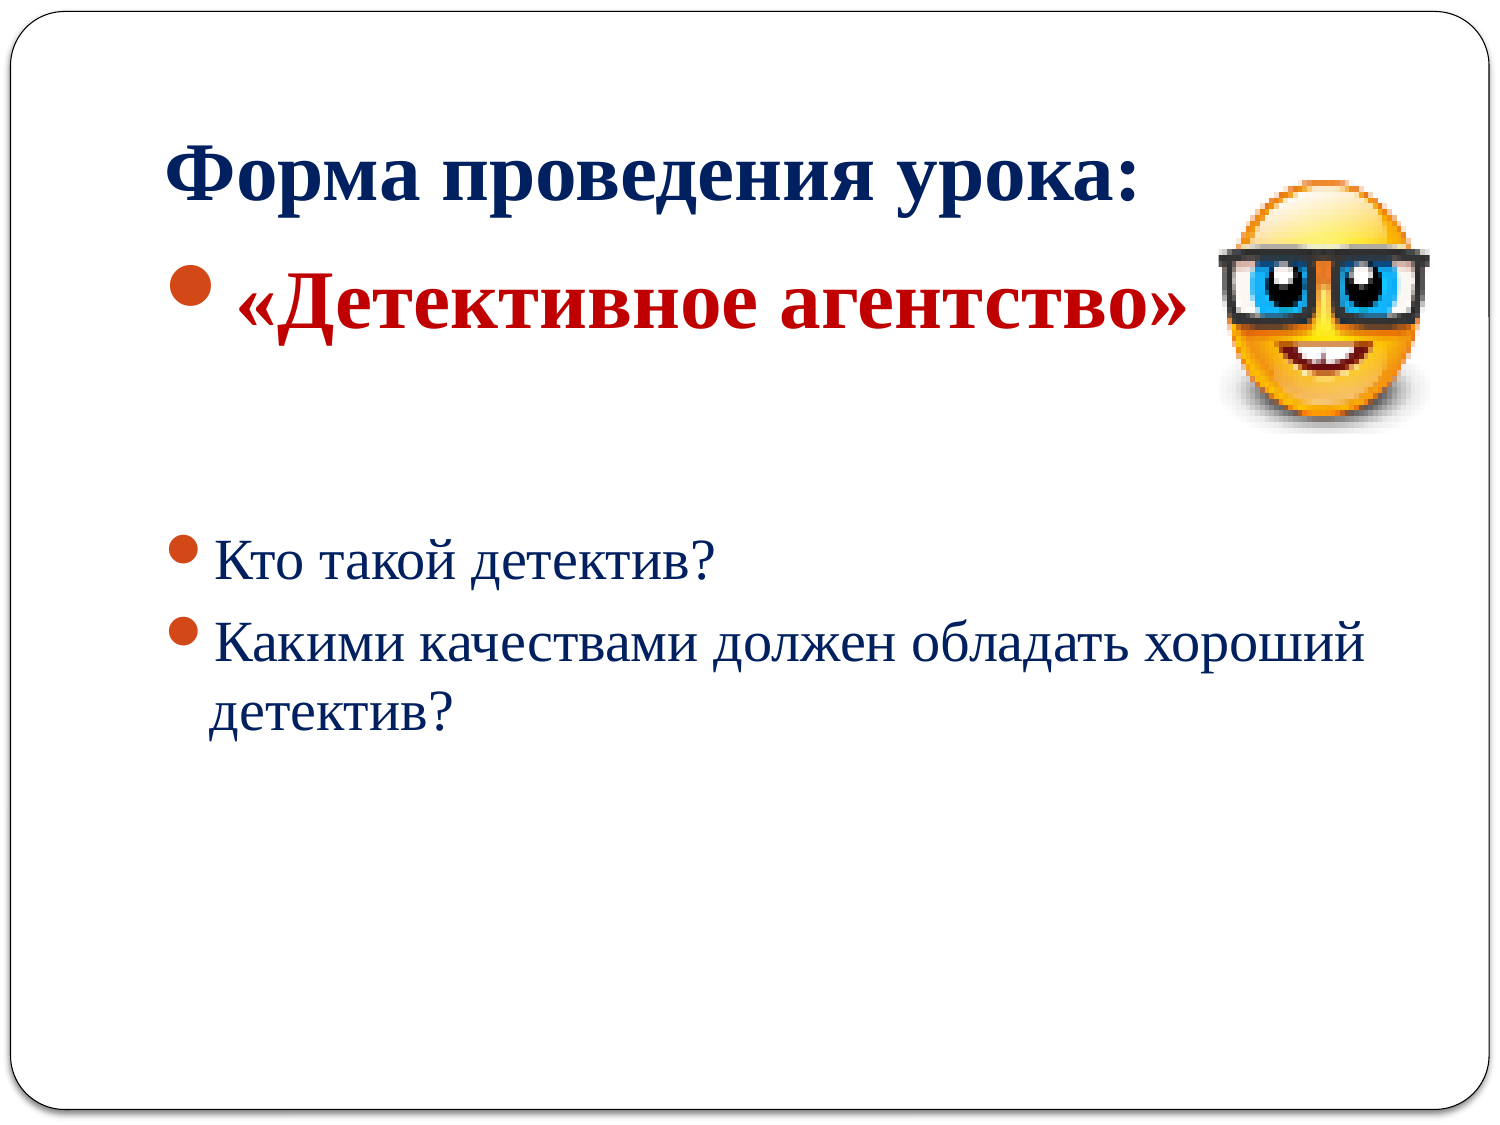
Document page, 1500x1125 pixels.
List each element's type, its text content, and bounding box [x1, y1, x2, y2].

picture [1218, 175, 1430, 434]
title Форма проведения урока: [150, 45, 1425, 233]
list «Детективное агентство» Кто такой детектив? Какими качествами должен обладать хороший детектив? [150, 237, 1425, 988]
